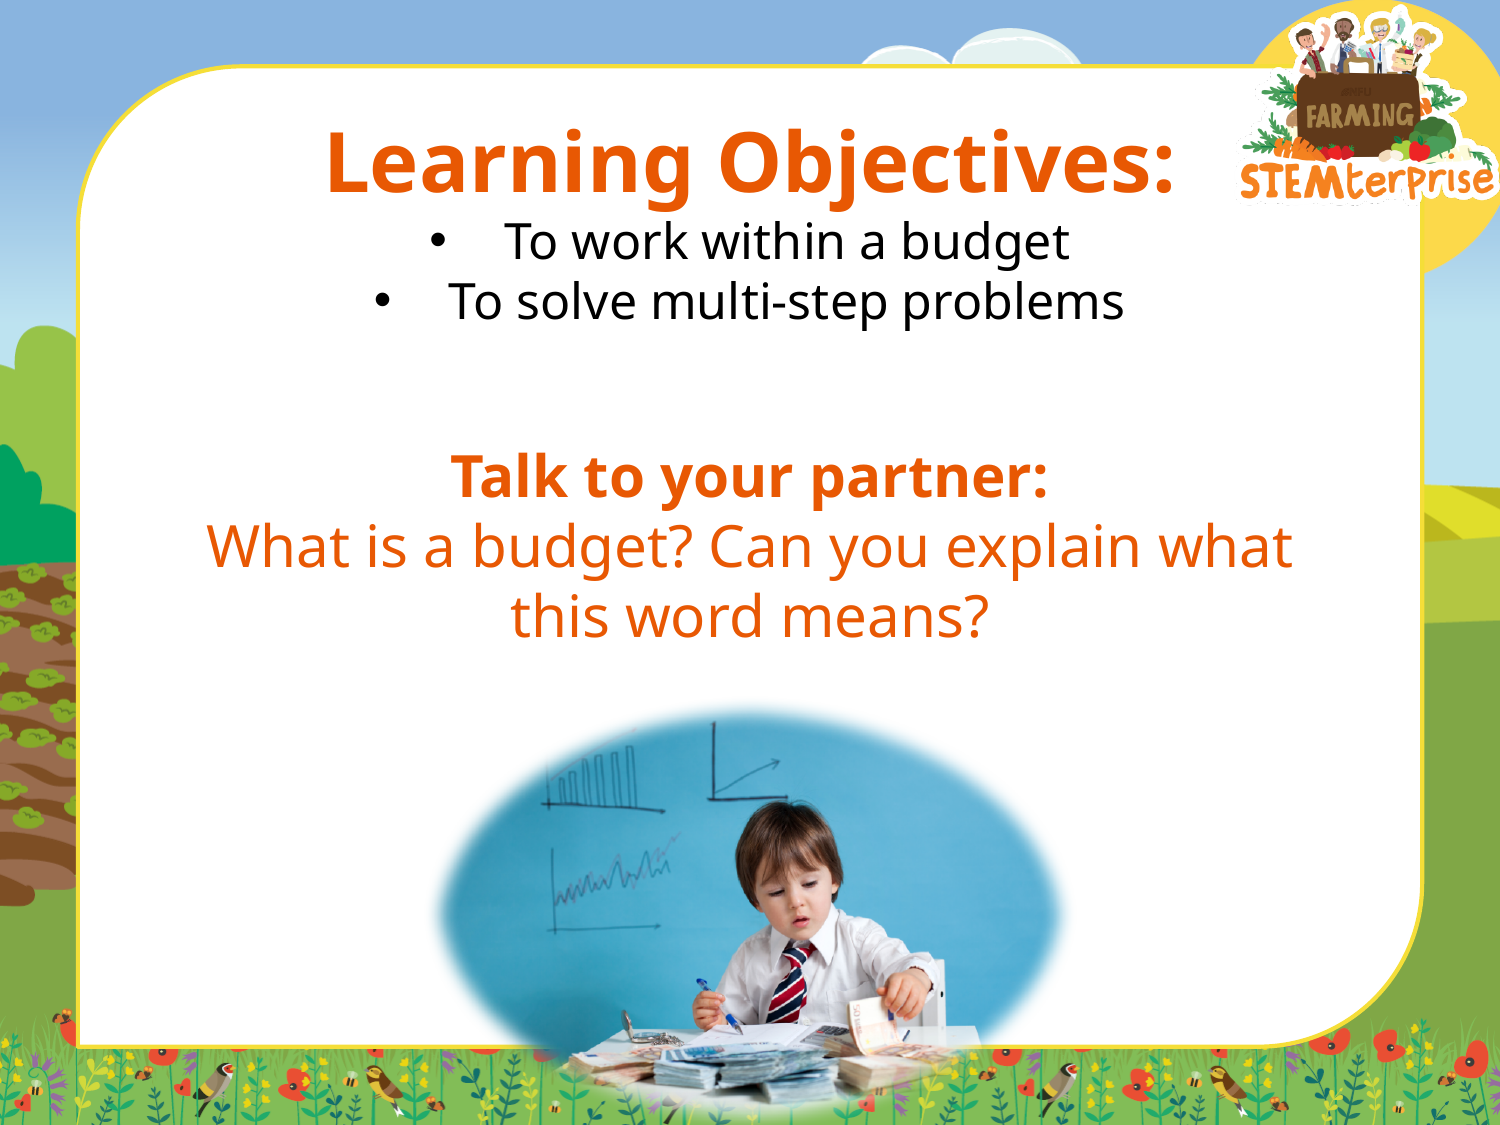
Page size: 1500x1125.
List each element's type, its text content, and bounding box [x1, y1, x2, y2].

text_box Learning Objectives: To work within a budget To solve multi-step problems Talk to your partner: What is a budget? Can you explain what this word means? [171, 101, 1329, 657]
text_box [75, 64, 1425, 1049]
picture [0, 0, 1500, 1125]
